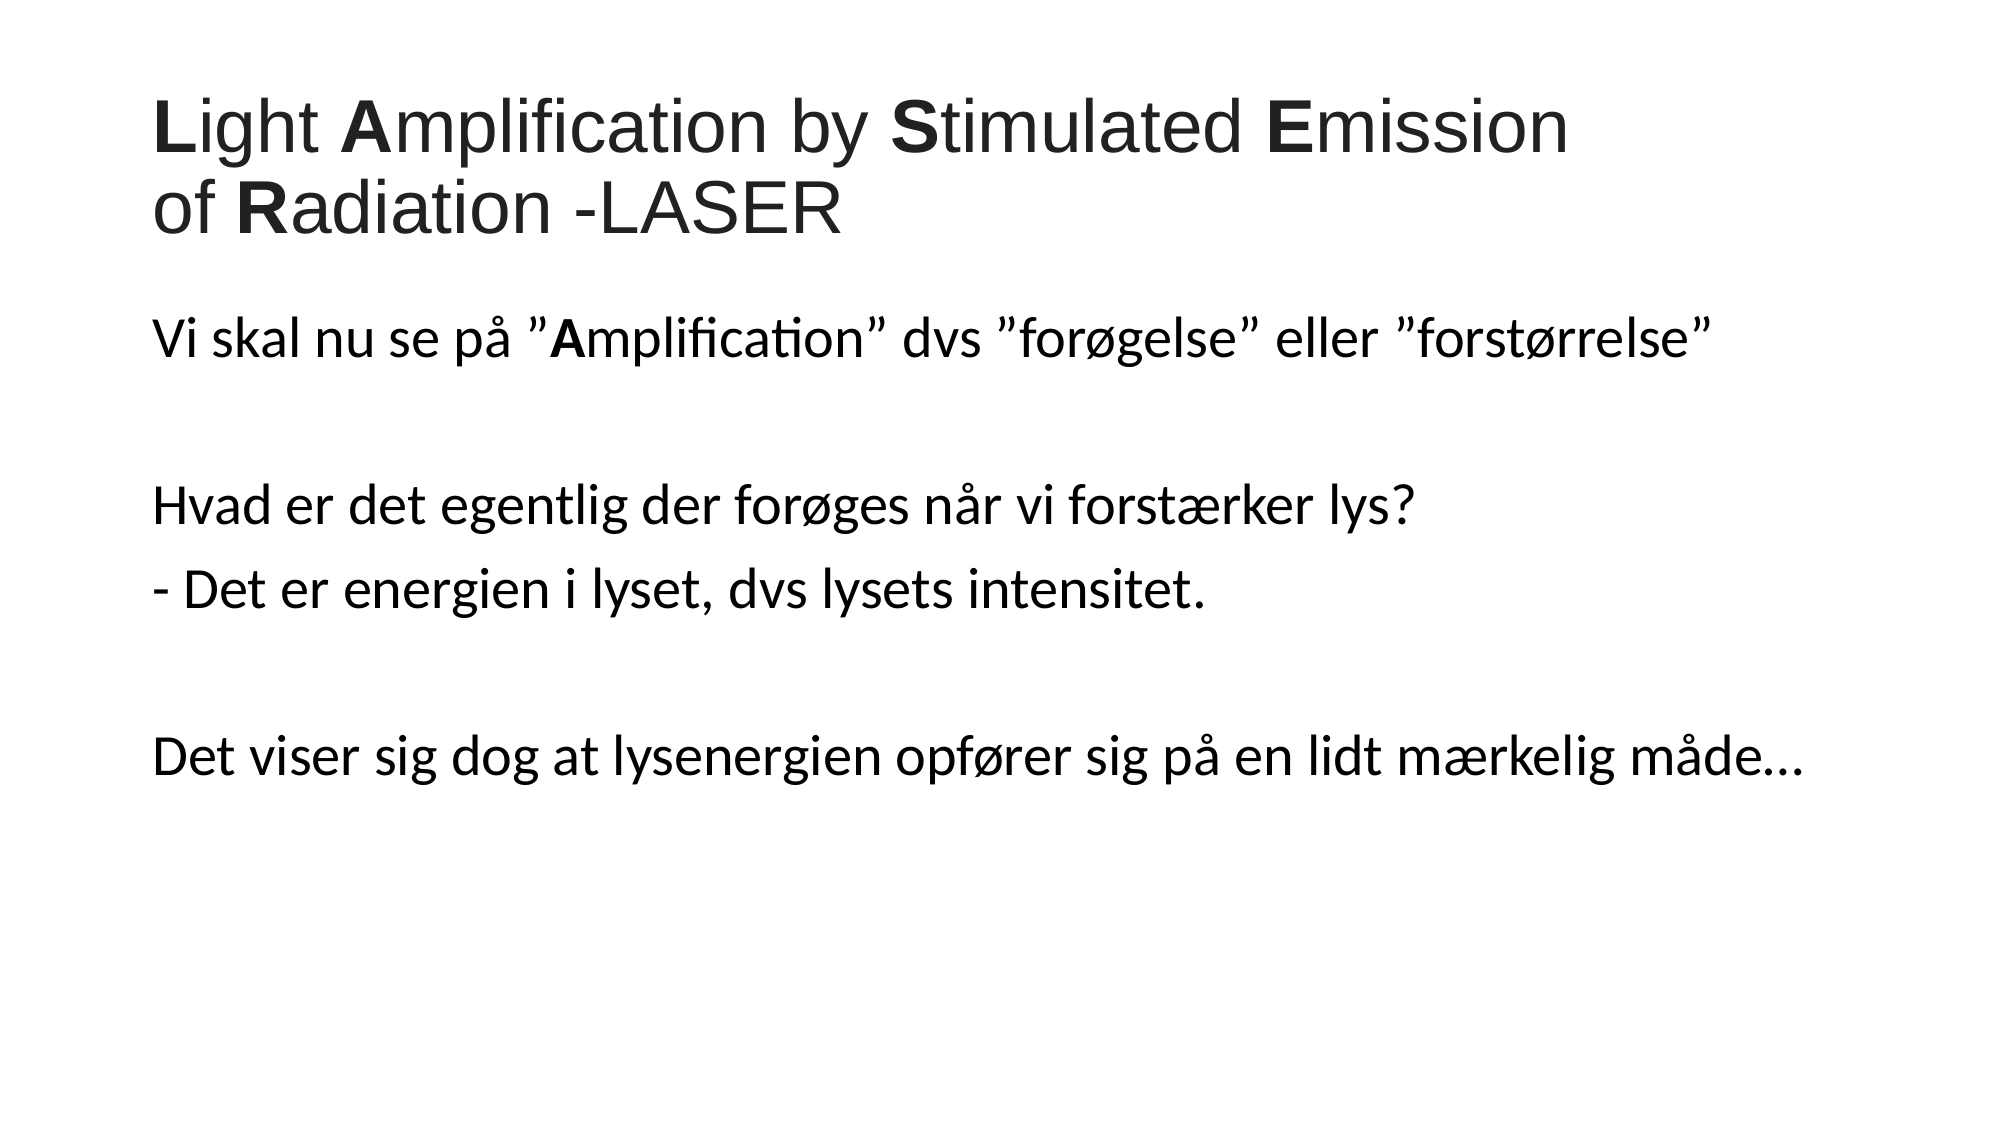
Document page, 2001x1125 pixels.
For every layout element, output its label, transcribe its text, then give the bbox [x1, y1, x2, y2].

list Vi skal nu se på ”Amplification” dvs ”forøgelse” eller ”forstørrelse” Hvad er det egentlig der forøges når vi forstærker lys? - Det er energien i lyset, dvs lysets intensitet. Det viser sig dog at lysenergien opfører sig på en lidt mærkelig måde… [137, 299, 1863, 1014]
title Light Amplification by Stimulated Emission of Radiation -LASER [137, 59, 1863, 278]
